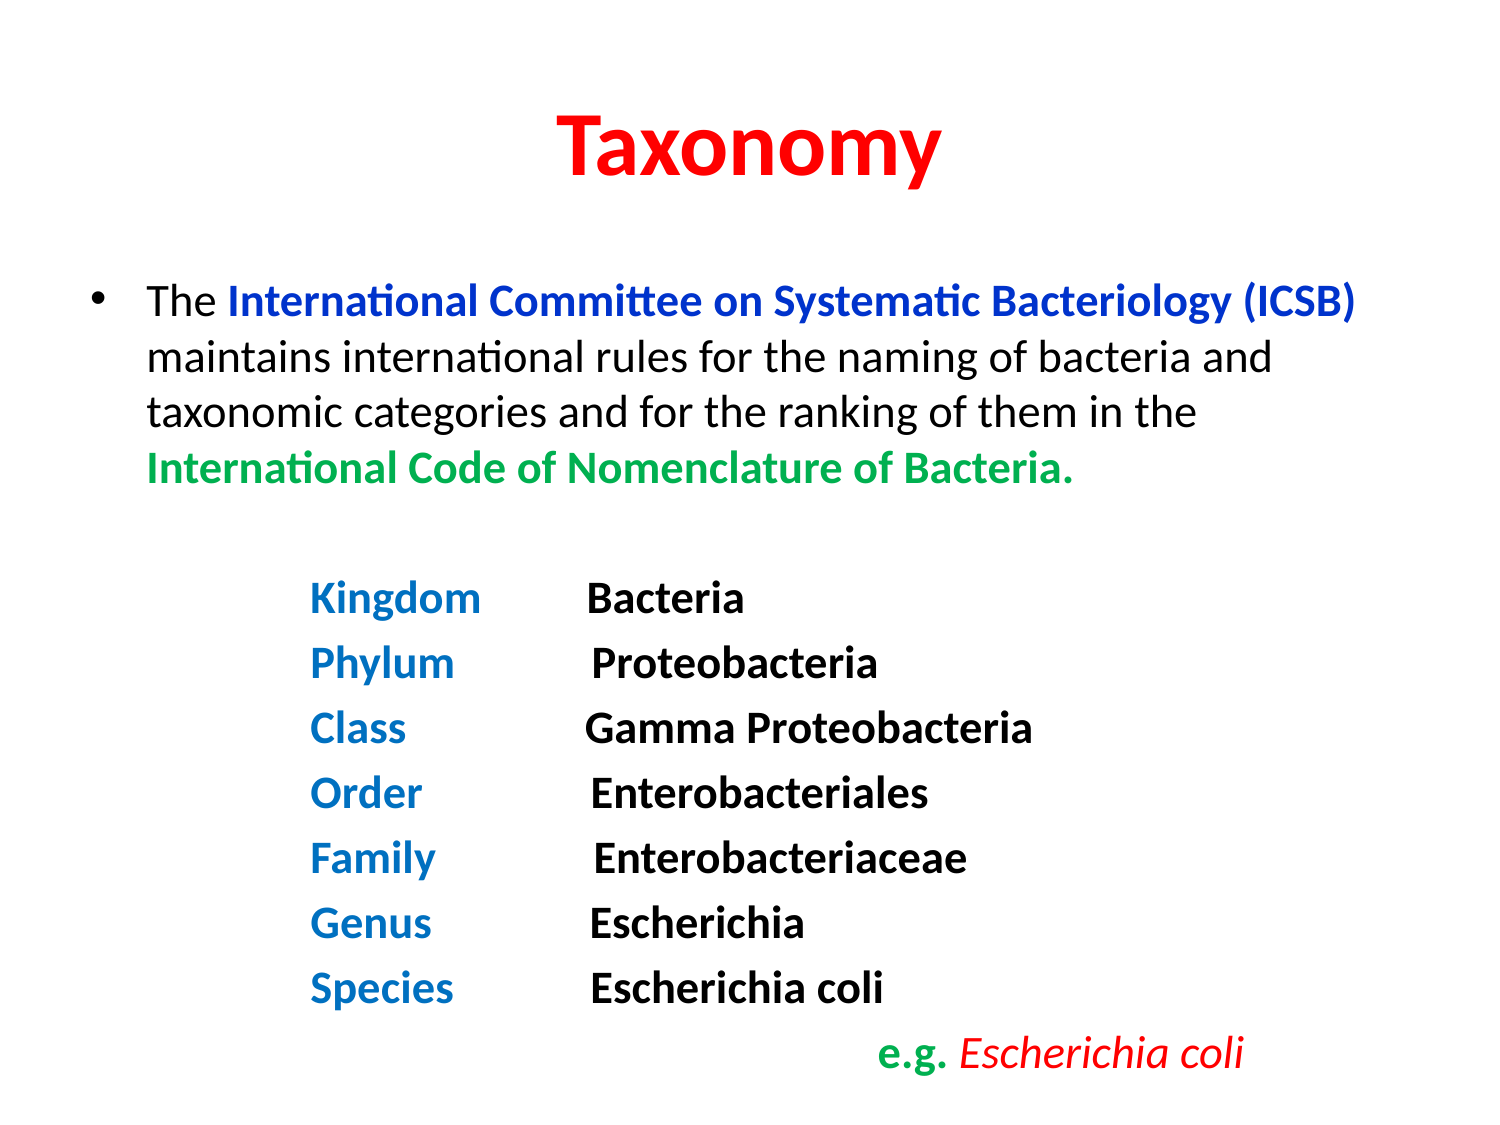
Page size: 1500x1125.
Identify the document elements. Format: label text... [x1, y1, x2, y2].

list The International Committee on Systematic Bacteriology (ICSB) maintains international rules for the naming of bacteria and taxonomic categories and for the ranking of them in the International Code of Nomenclature of Bacteria. Kingdom Bacteria Phylum Proteobacteria Class Gamma Proteobacteria Order Enterobacteriales Family Enterobacteriaceae Genus Escherichia Species Escherichia coli e.g. Escherichia coli [75, 262, 1425, 1088]
title Taxonomy [75, 45, 1425, 233]
